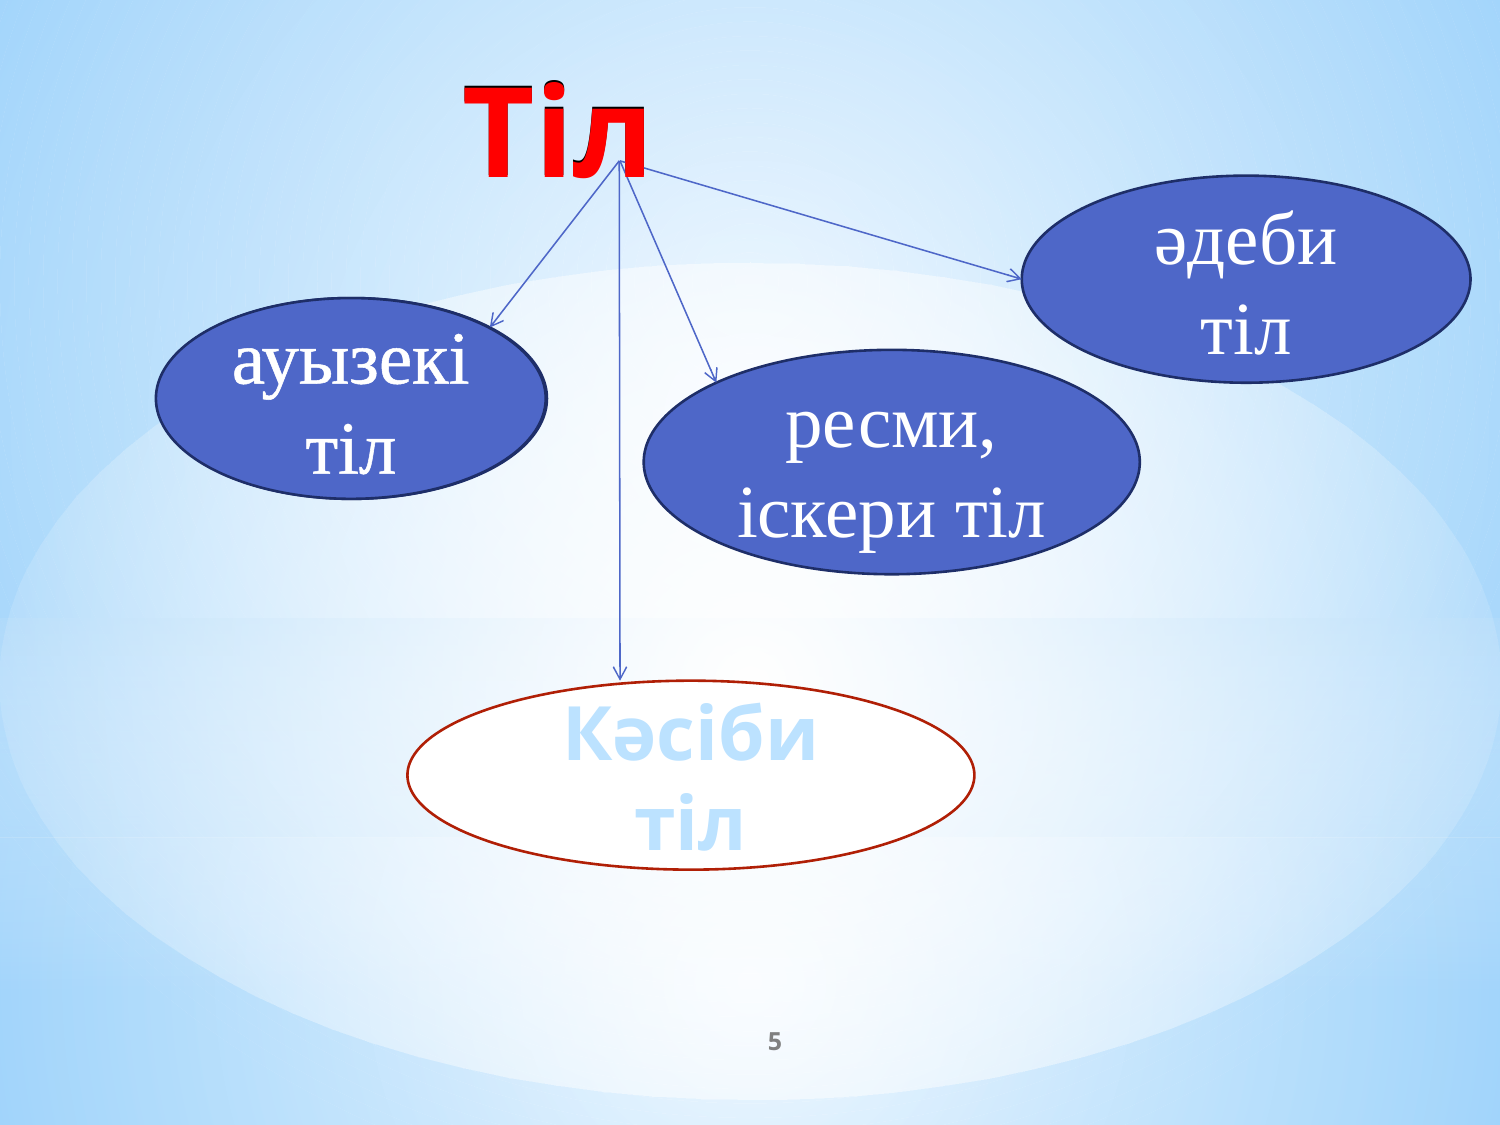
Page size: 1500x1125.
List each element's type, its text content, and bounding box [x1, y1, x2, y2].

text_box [489, 160, 615, 328]
text_box Тіл [17, 44, 1500, 954]
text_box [627, 288, 717, 383]
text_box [621, 160, 1023, 280]
slide_number 5 [624, 1012, 925, 1073]
